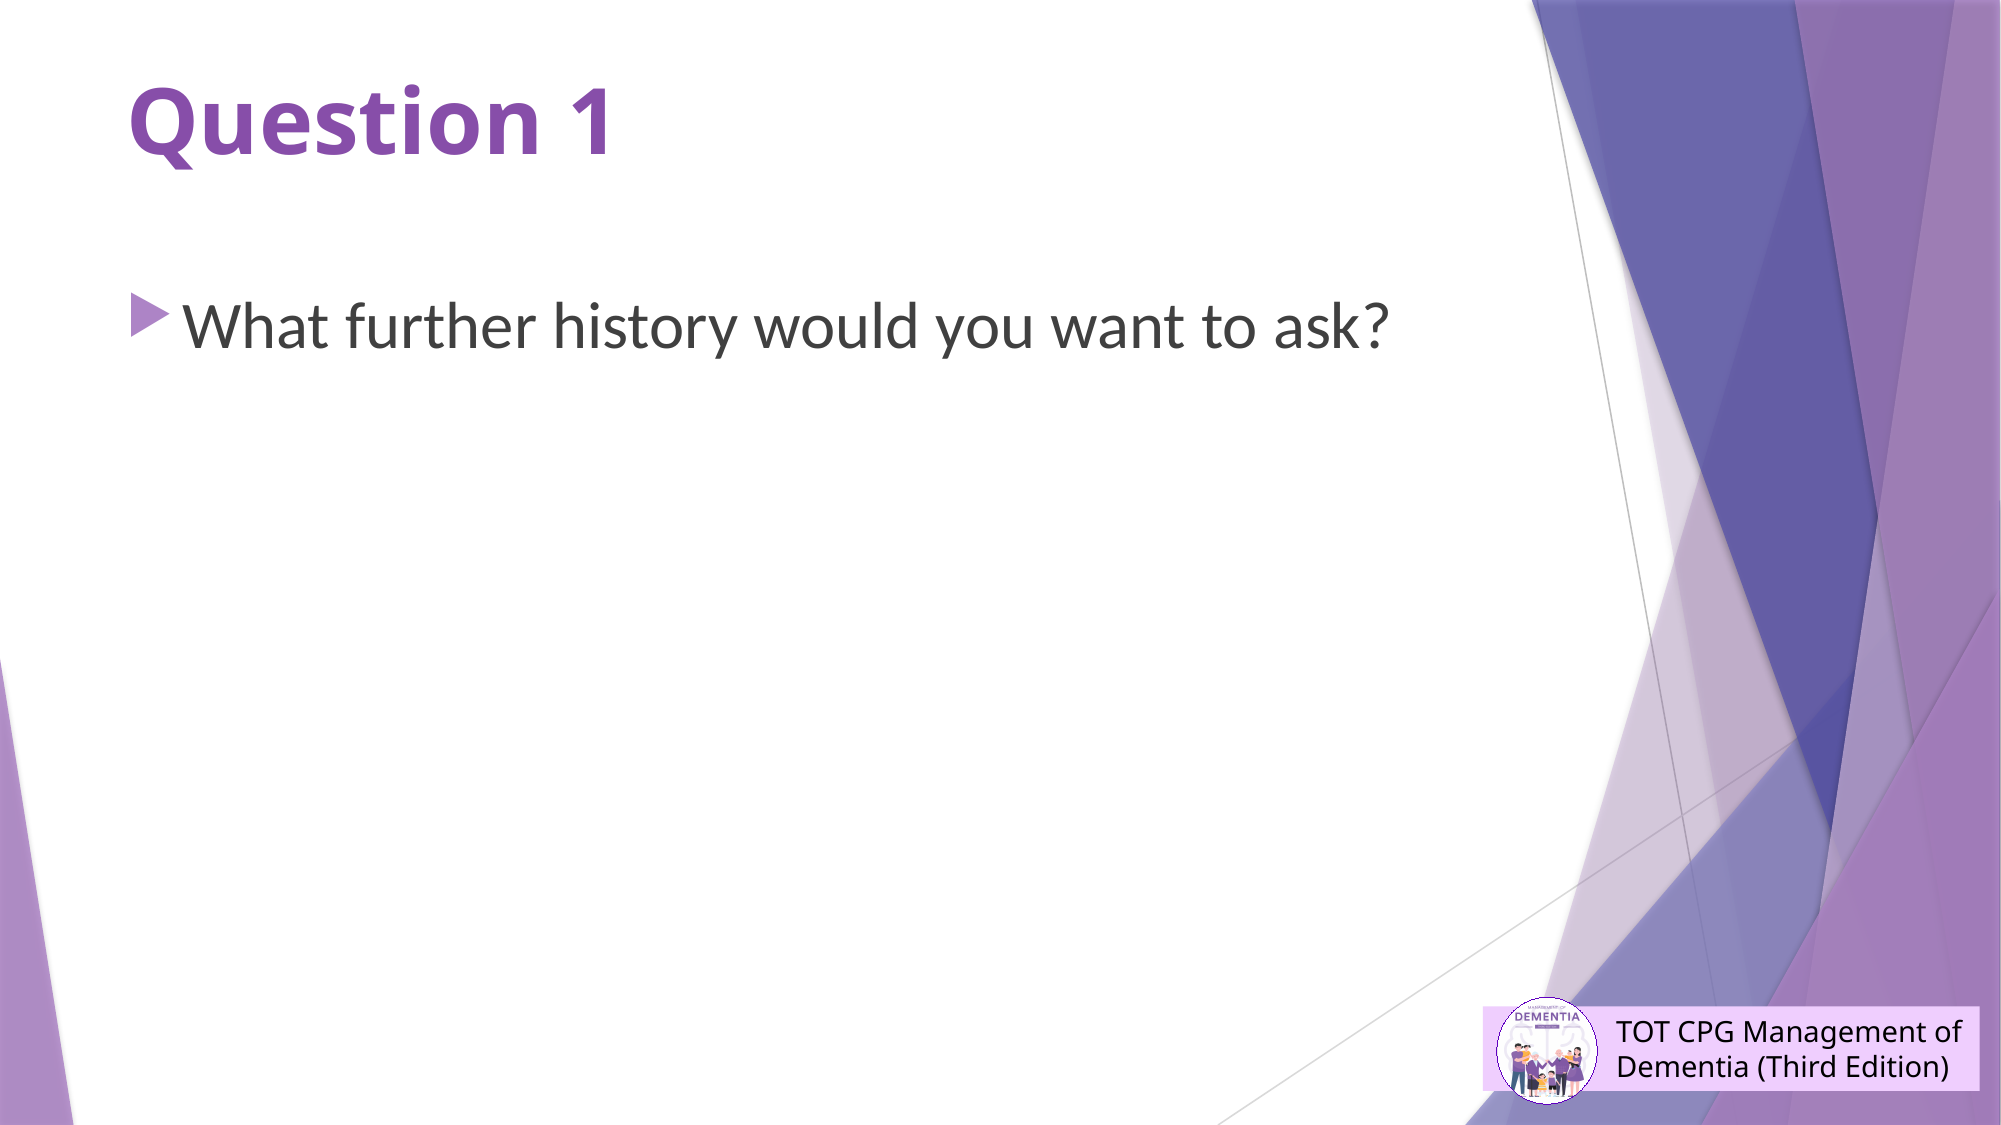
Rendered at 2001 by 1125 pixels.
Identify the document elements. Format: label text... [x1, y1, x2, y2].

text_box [1482, 996, 1981, 1105]
title Question 1 [111, 55, 1522, 265]
list What further history would you want to ask? [111, 273, 1647, 1070]
